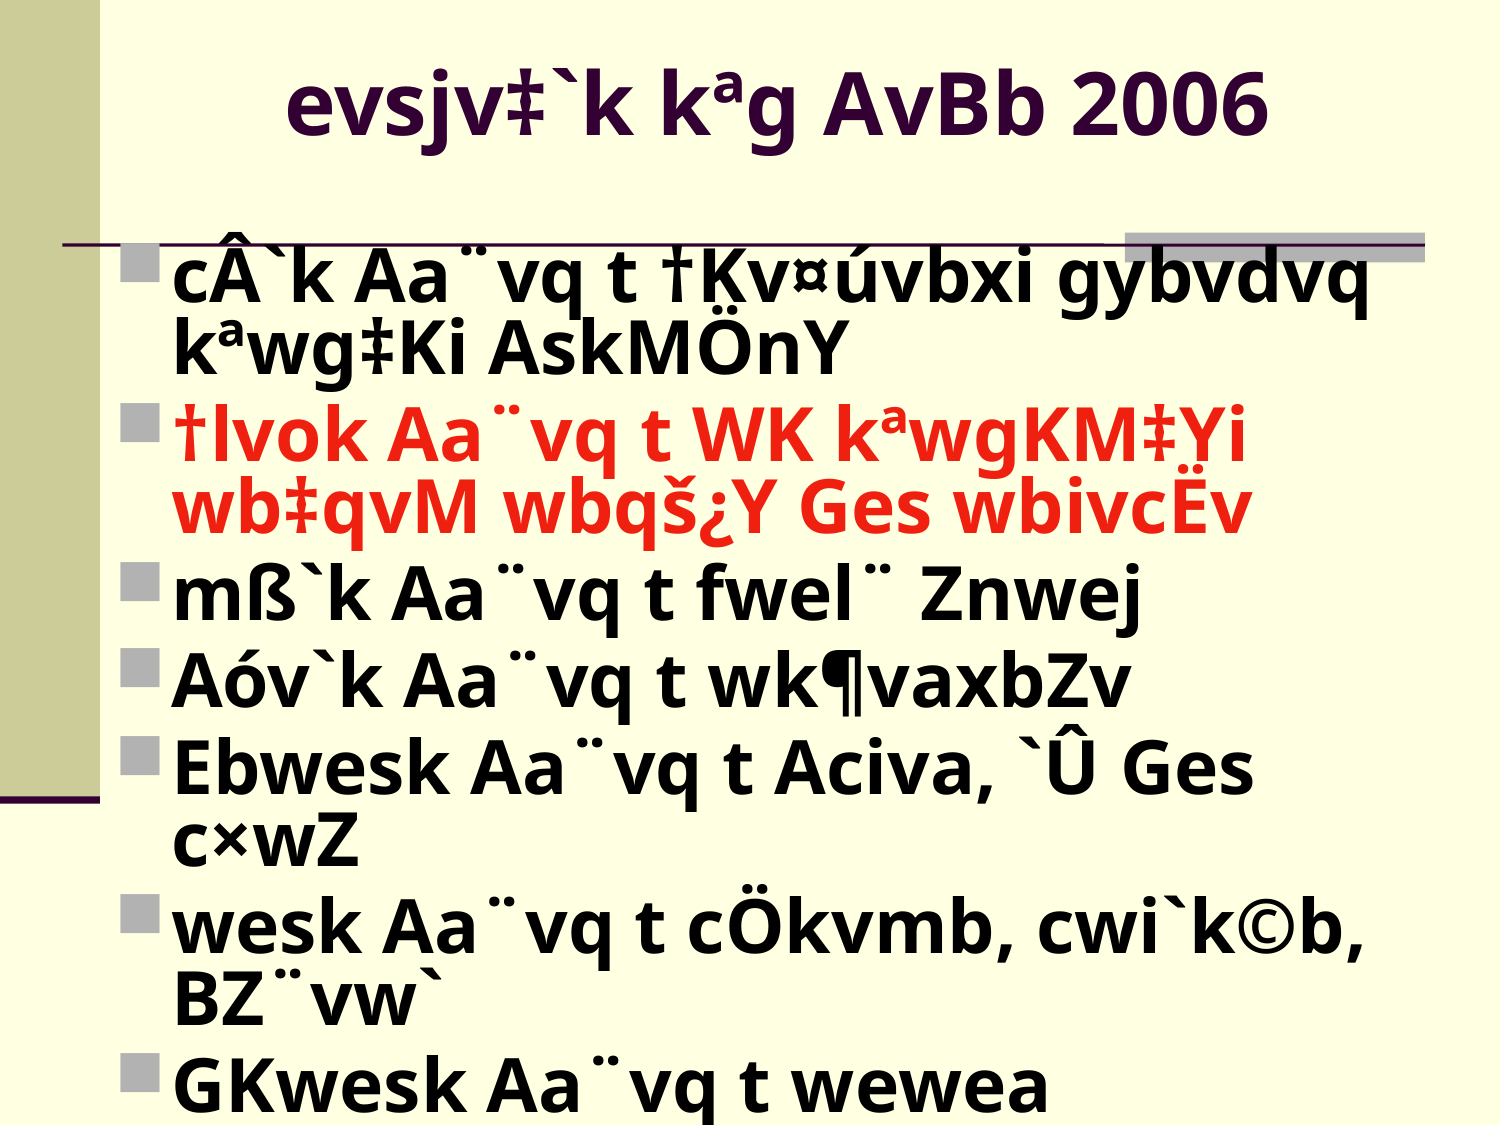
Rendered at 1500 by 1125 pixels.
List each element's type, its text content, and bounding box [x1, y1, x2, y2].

title evsjv‡`k kªg AvBb 2006 [187, 24, 1369, 176]
list cÂ`k Aa¨vq t †Kv¤úvbxi gybvdvq kªwg‡Ki AskMÖnY †lvok Aa¨vq t WK kªwgKM‡Yi wb‡qvM wbqš¿Y Ges wbivcËv mß`k Aa¨vq t fwel¨ Znwej Aóv`k Aa¨vq t wk¶vaxbZv Ebwesk Aa¨vq t Aciva, `Û Ges c×wZ wesk Aa¨vq t cÖkvmb, cwi`k©b, BZ¨vw` GKwesk Aa¨vq t wewea [99, 237, 1401, 963]
